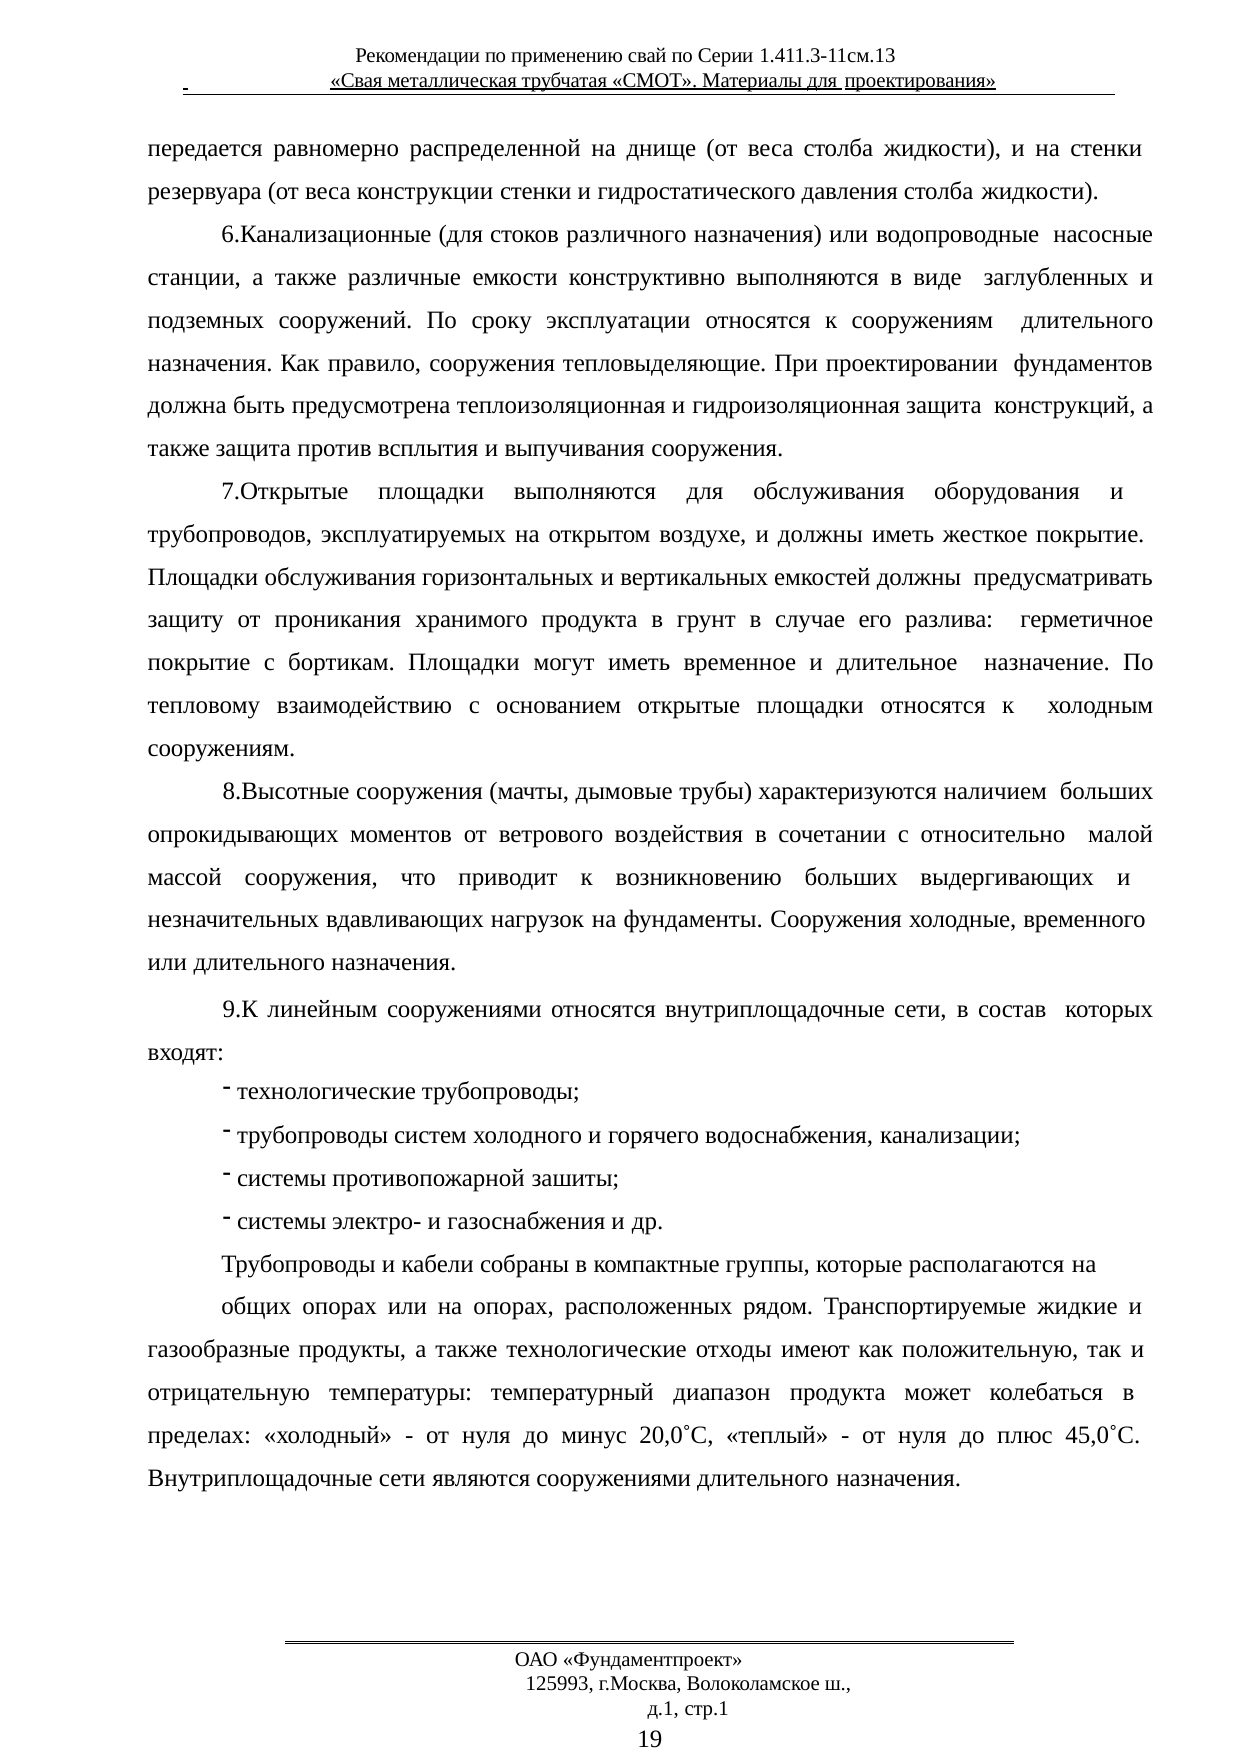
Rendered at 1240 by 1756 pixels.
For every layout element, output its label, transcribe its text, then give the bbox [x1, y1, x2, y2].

text_box Рекомендации по применению свай по Серии 1.411.3-11см.13 «Свая металлическая трубчатая «СМОТ». Материалы для проектирования» передается равномерно распределенной на днище (от веса столба жидкости), и на стенки резервуара (от веса конструкции стенки и гидростатического давления столба жидкости). Канализационные (для стоков различного назначения) или водопроводные насосные станции, а также различные емкости конструктивно выполняются в виде заглубленных и подземных сооружений. По сроку эксплуатации относятся к сооружениям длительного назначения. Как правило, сооружения тепловыделяющие. При проектировании фундаментов должна быть предусмотрена теплоизоляционная и гидроизоляционная защита конструкций, а также защита против всплытия и выпучивания сооружения. Открытые площадки выполняются для обслуживания оборудования и трубопроводов, эксплуатируемых на открытом воздухе, и должны иметь жесткое покрытие. Площадки обслуживания горизонтальных и вертикальных емкостей должны предусматривать защиту от проникания хранимого продукта в грунт в случае его разлива: герметичное покрытие с бортикам. Площадки могут иметь временное и длительное назначение. По тепловому взаимодействию с основанием открытые площадки относятся к холодным сооружениям. Высотные сооружения (мачты, дымовые трубы) характеризуются наличием больших опрокидывающих моментов от ветрового воздействия в сочетании с относительно малой массой сооружения, что приводит к возникновению больших выдергивающих и незначительных вдавливающих нагрузок на фундаменты. Сооружения холодные, временного или длительного назначения. К линейным сооружениями относятся внутриплощадочные сети, в состав которых входят: технологические трубопроводы; трубопроводы систем холодного и горячего водоснабжения, канализации; системы противопожарной зашиты; системы электро- и газоснабжения и др. Трубопроводы и кабели собраны в компактные группы, которые располагаются на общих опорах или на опорах, расположенных рядом. Транспортируемые жидкие и газообразные продукты, а также технологические отходы имеют как положительную, так и отрицательную температуры: температурный диапазон продукта может колебаться в пределах: «холодный» - от нуля до минус 20,0˚С, «теплый» - от нуля до плюс 45,0˚С. Внутриплощадочные сети являются сооружениями длительного назначения. [145, 40, 1155, 1492]
slide_number ОАО «Фундаментпроект» 125993, г.Москва, Волоколамское ш., д.1, стр.1 19 [437, 1646, 862, 1756]
